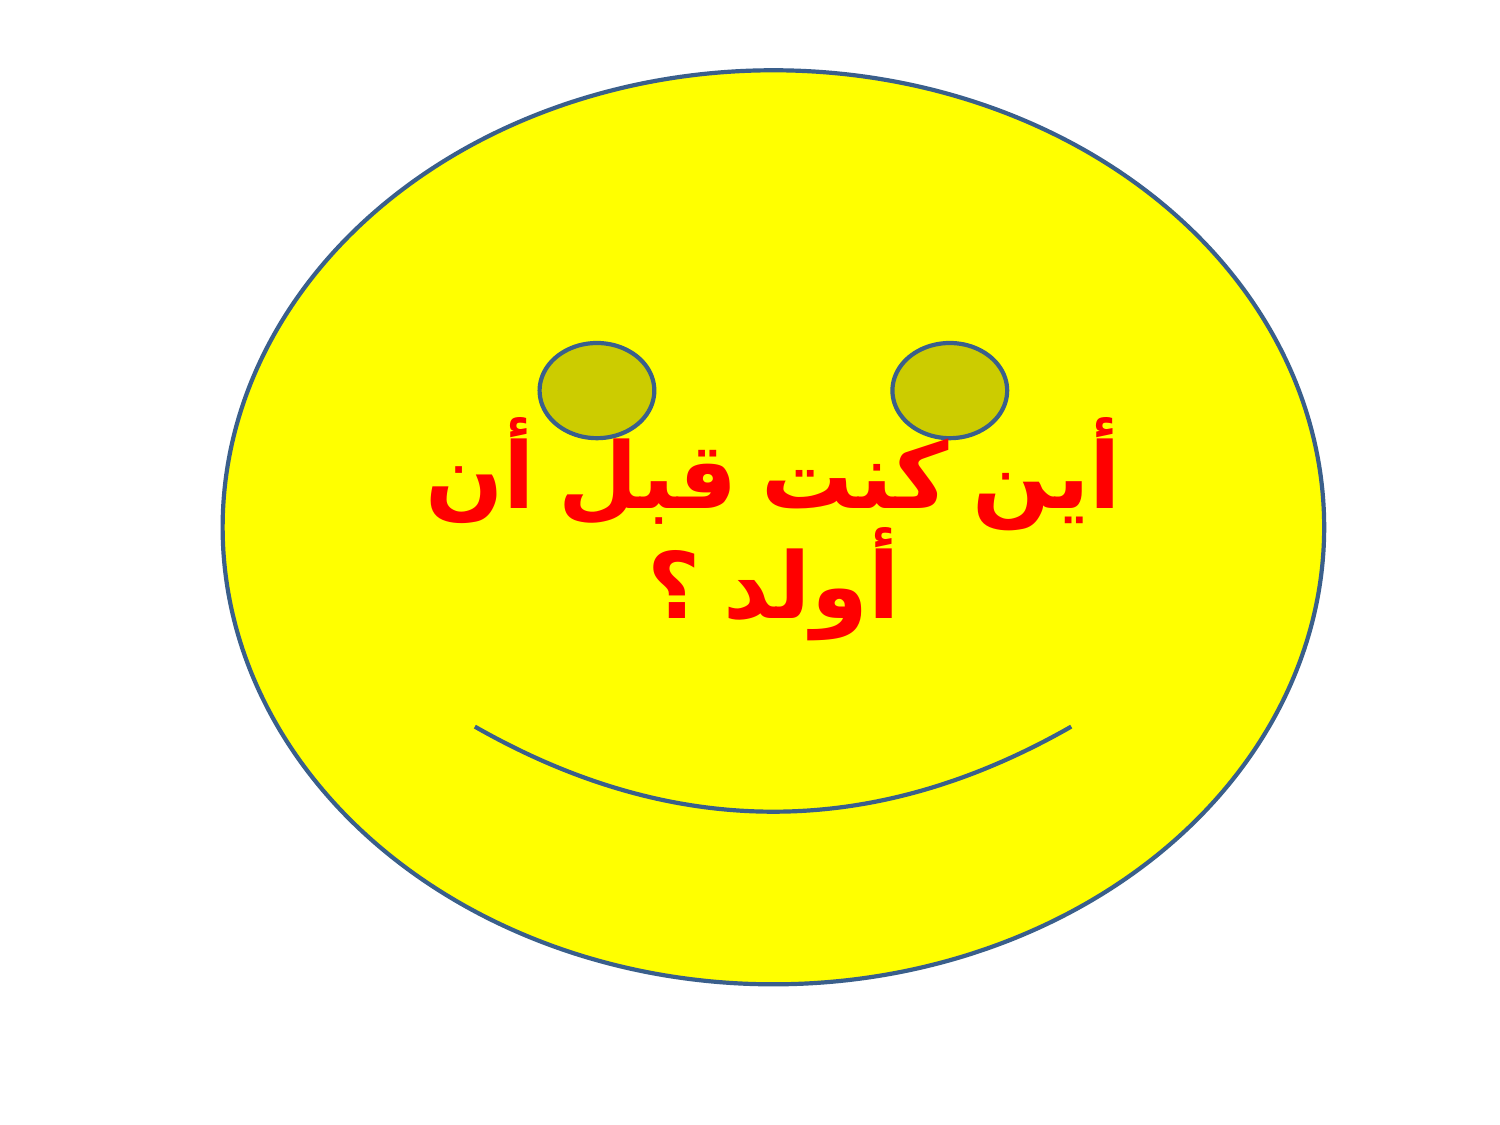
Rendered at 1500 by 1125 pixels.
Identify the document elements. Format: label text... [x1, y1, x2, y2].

text_box أين كنت قبل أن أولد ؟ [220, 68, 1327, 987]
